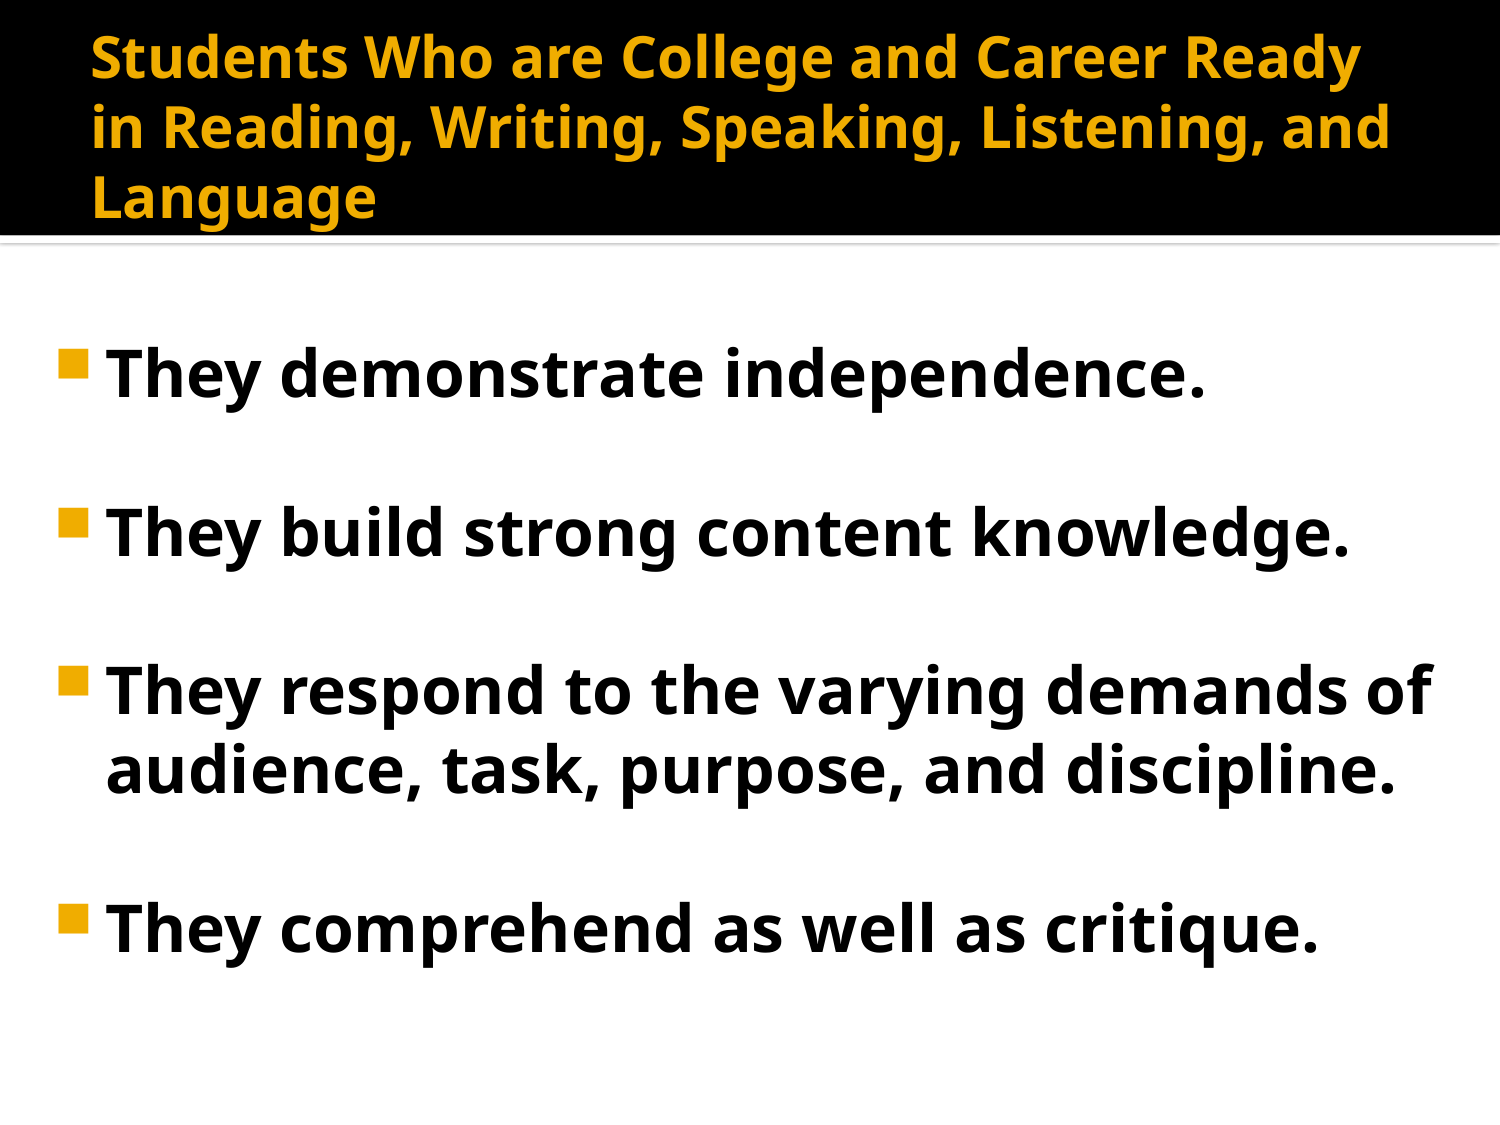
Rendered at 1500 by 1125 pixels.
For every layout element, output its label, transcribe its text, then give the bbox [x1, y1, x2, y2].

list They demonstrate independence. They build strong content knowledge. They respond to the varying demands of audience, task, purpose, and discipline. They comprehend as well as critique. [24, 237, 1463, 1050]
title Students Who are College and Career Ready in Reading, Writing, Speaking, Listening, and Language [75, 24, 1425, 225]
